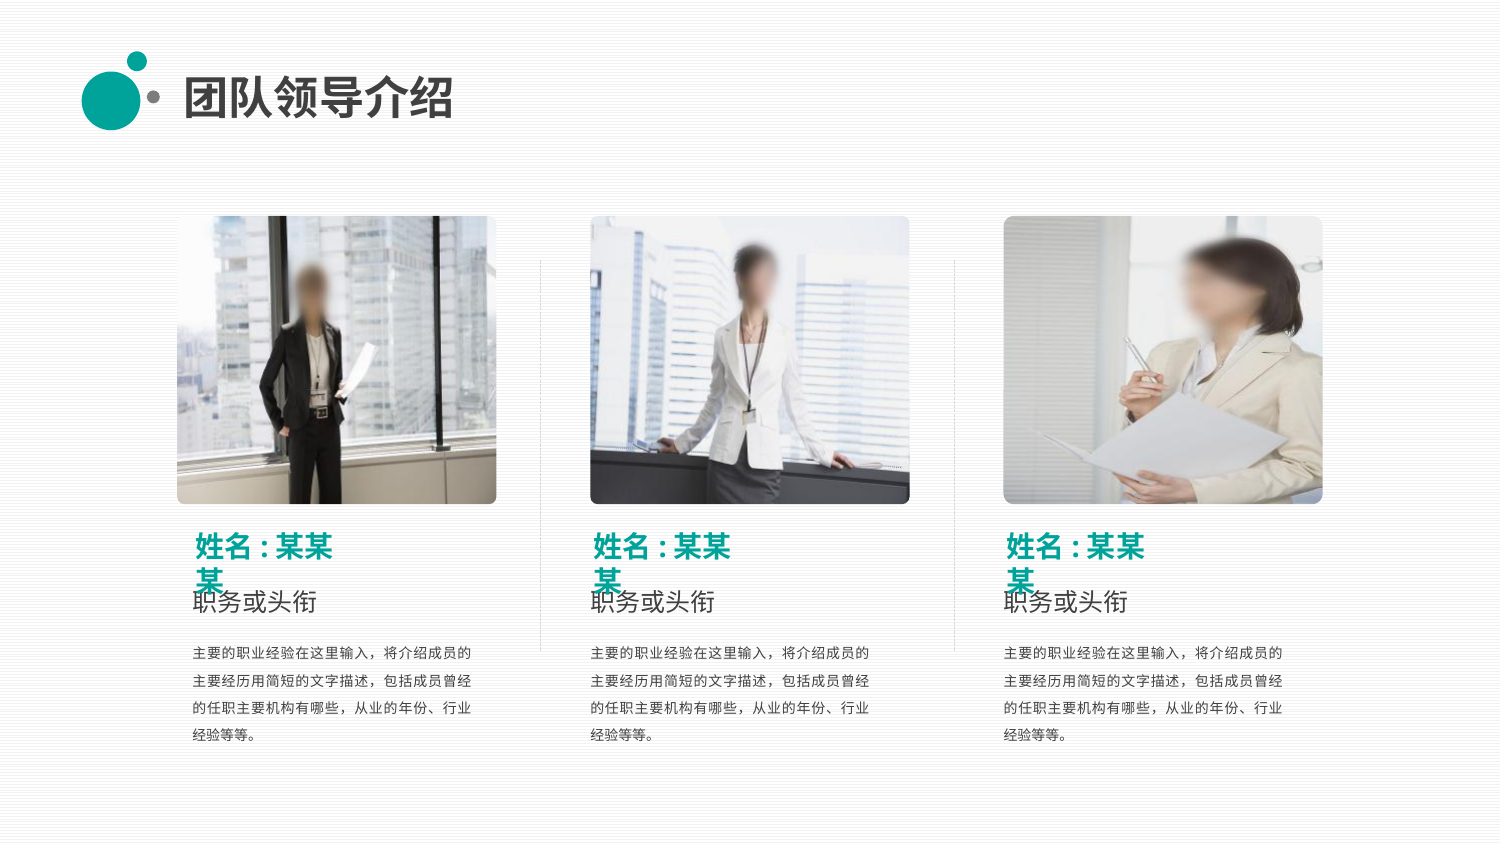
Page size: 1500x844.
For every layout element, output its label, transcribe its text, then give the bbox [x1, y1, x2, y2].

text_box 职务或头衔 [1003, 586, 1257, 622]
text_box 主要的职业经验在这里输入，将介绍成员的主要经历用简短的文字描述，包括成员曾经的任职主要机构有哪些，从业的年份、行业经验等等。 [590, 634, 871, 744]
text_box [1002, 214, 1324, 506]
text_box [176, 214, 498, 506]
text_box 职务或头衔 [192, 586, 446, 622]
text_box 主要的职业经验在这里输入，将介绍成员的主要经历用简短的文字描述，包括成员曾经的任职主要机构有哪些，从业的年份、行业经验等等。 [1003, 634, 1284, 744]
text_box 姓名:某某某 [593, 528, 762, 561]
text_box 主要的职业经验在这里输入，将介绍成员的主要经历用简短的文字描述，包括成员曾经的任职主要机构有哪些，从业的年份、行业经验等等。 [192, 634, 472, 744]
text_box 团队领导介绍 [172, 63, 728, 129]
text_box 职务或头衔 [590, 586, 844, 622]
text_box 姓名:某某某 [195, 528, 364, 561]
text_box 姓名:某某某 [1006, 528, 1175, 561]
text_box [589, 214, 911, 506]
